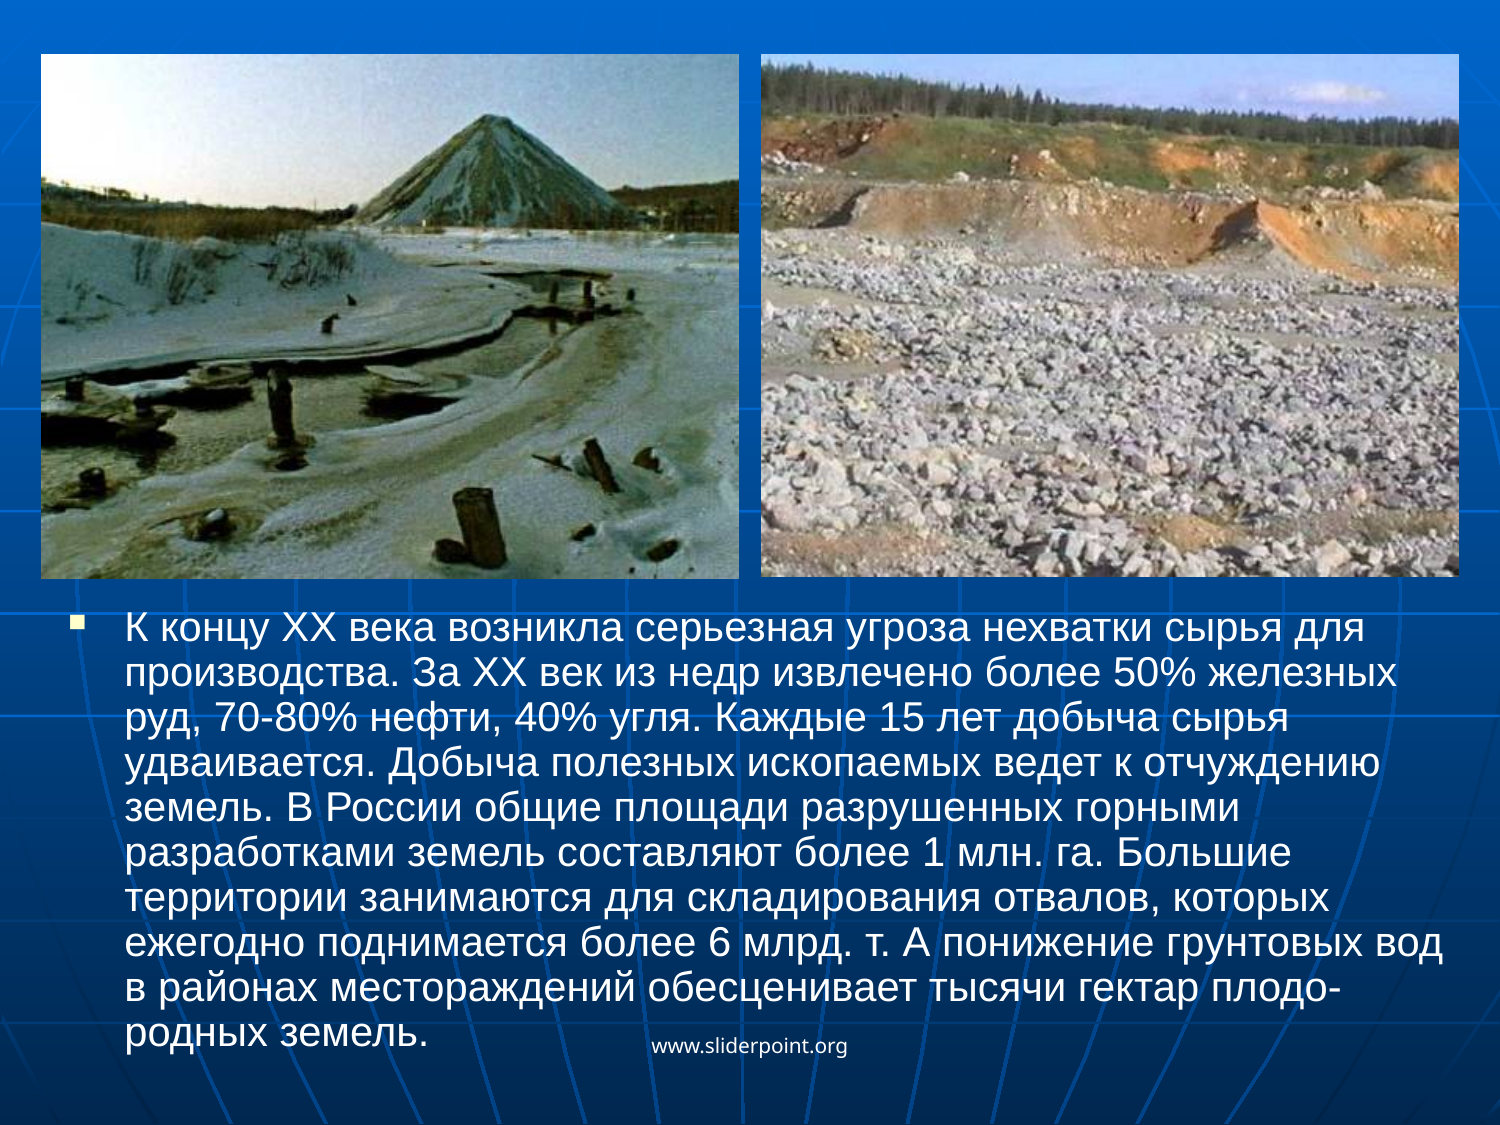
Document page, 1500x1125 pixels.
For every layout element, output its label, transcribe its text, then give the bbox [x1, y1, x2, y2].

footer www.sliderpoint.org [512, 1024, 988, 1101]
list К концу ХХ века возникла серьезная угроза нехватки сырья для производства. За ХХ век из недр извлечено более 50% железных руд, 70-80% нефти, 40% угля. Каждые 15 лет добыча сырья удваивается. Добыча полезных ископаемых ведет к отчуждению земель. В России общие площади разрушенных горными разработками земель составляют более 1 млн. га. Большие территории занимаются для складирования отвалов, которых ежегодно поднимается более 6 млрд. т. А понижение грунтовых вод в районах местораждений обесценивает тысячи гектар плодо-родных земель. [52, 597, 1460, 1095]
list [40, 54, 739, 579]
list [761, 54, 1459, 578]
